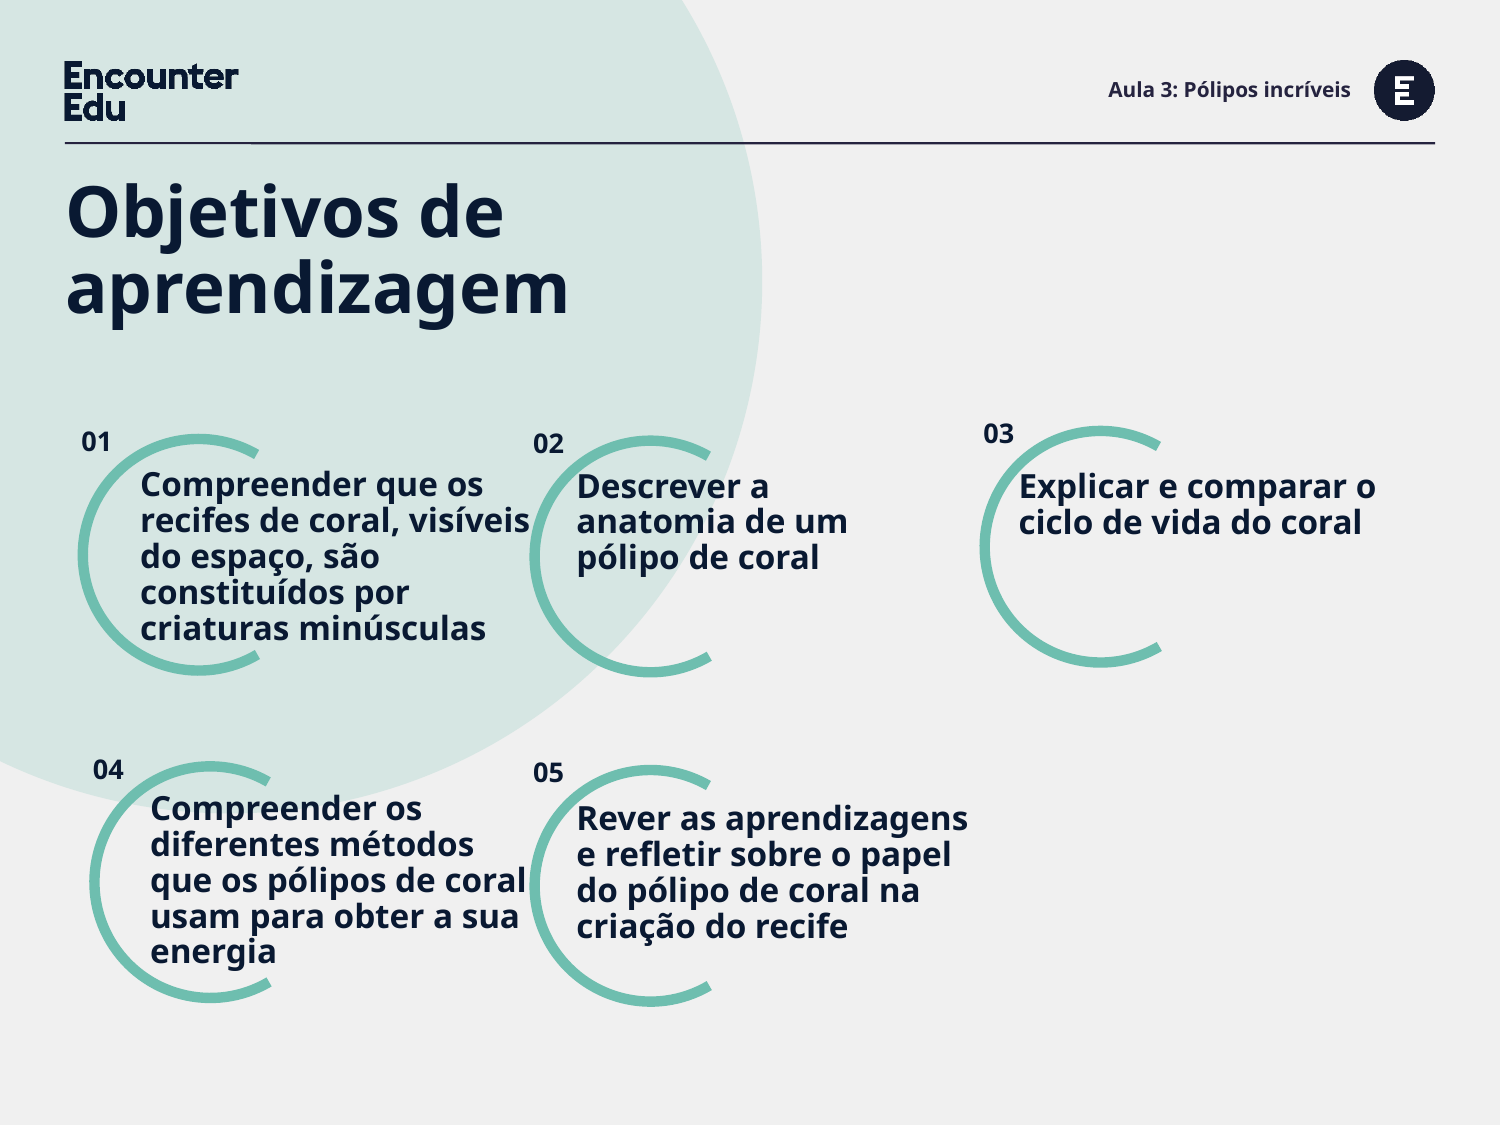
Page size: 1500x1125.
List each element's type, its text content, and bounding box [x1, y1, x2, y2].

text_box Rever as aprendizagens e refletir sobre o papel do pólipo de coral na criação do recife [568, 794, 999, 968]
picture [60, 59, 243, 122]
list Explicar e comparar o ciclo de vida do coral [1010, 462, 1386, 636]
title Aula 3: Pólipos incríveis [749, 67, 1359, 114]
list Objetivos de aprendizagem [56, 167, 591, 229]
list Descrever a anatomia de um pólipo de coral [568, 461, 944, 636]
list Compreender os diferentes métodos que os pólipos de coral usam para obter a sua energia [141, 783, 538, 958]
picture [1372, 58, 1436, 122]
list Compreender que os recifes de coral, visíveis do espaço, são constituídos por criaturas minúsculas [132, 460, 547, 634]
